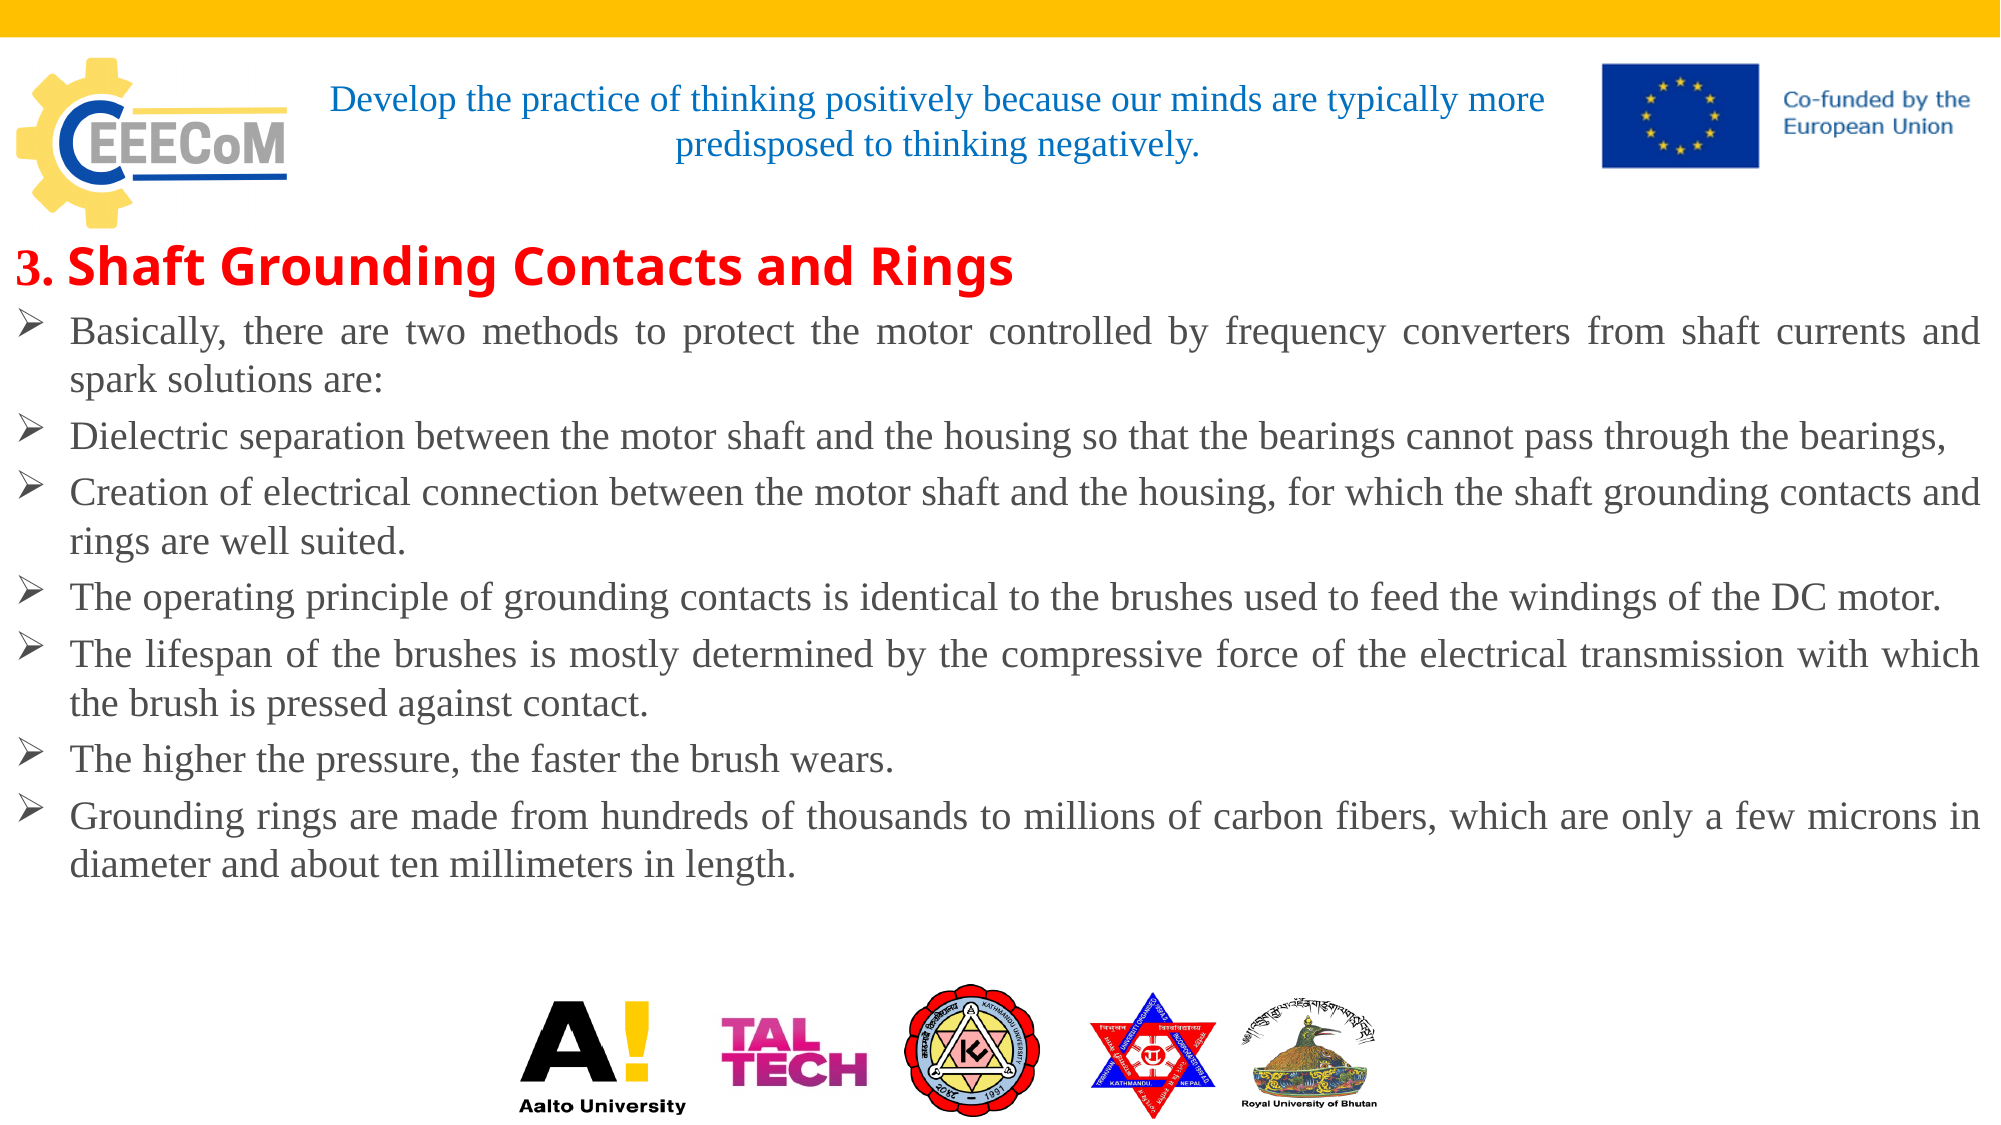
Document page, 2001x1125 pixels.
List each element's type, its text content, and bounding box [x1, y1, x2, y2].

picture [512, 984, 1382, 1125]
title Develop the practice of thinking positively because our minds are typically more predisposed to thinking negatively. [312, 37, 1565, 201]
picture [11, 50, 299, 224]
list 3. Shaft Grounding Contacts and Rings Basically, there are two methods to protect the motor controlled by frequency converters from shaft currents and spark solutions are: Dielectric separation between the motor shaft and the housing so that the bearings cannot pass through the bearings, Creation of electrical connection between the motor shaft and the housing, for which the shaft grounding contacts and rings are well suited. The operating principle of grounding contacts is identical to the brushes used to feed the windings of the DC motor. The lifespan of the brushes is mostly determined by the compressive force of the electrical transmission with which the brush is pressed against contact. The higher the pressure, the faster the brush wears. Grounding rings are made from hundreds of thousands to millions of carbon fibers, which are only a few microns in diameter and about ten millimeters in length. [0, 224, 2000, 975]
picture [1595, 46, 2000, 181]
